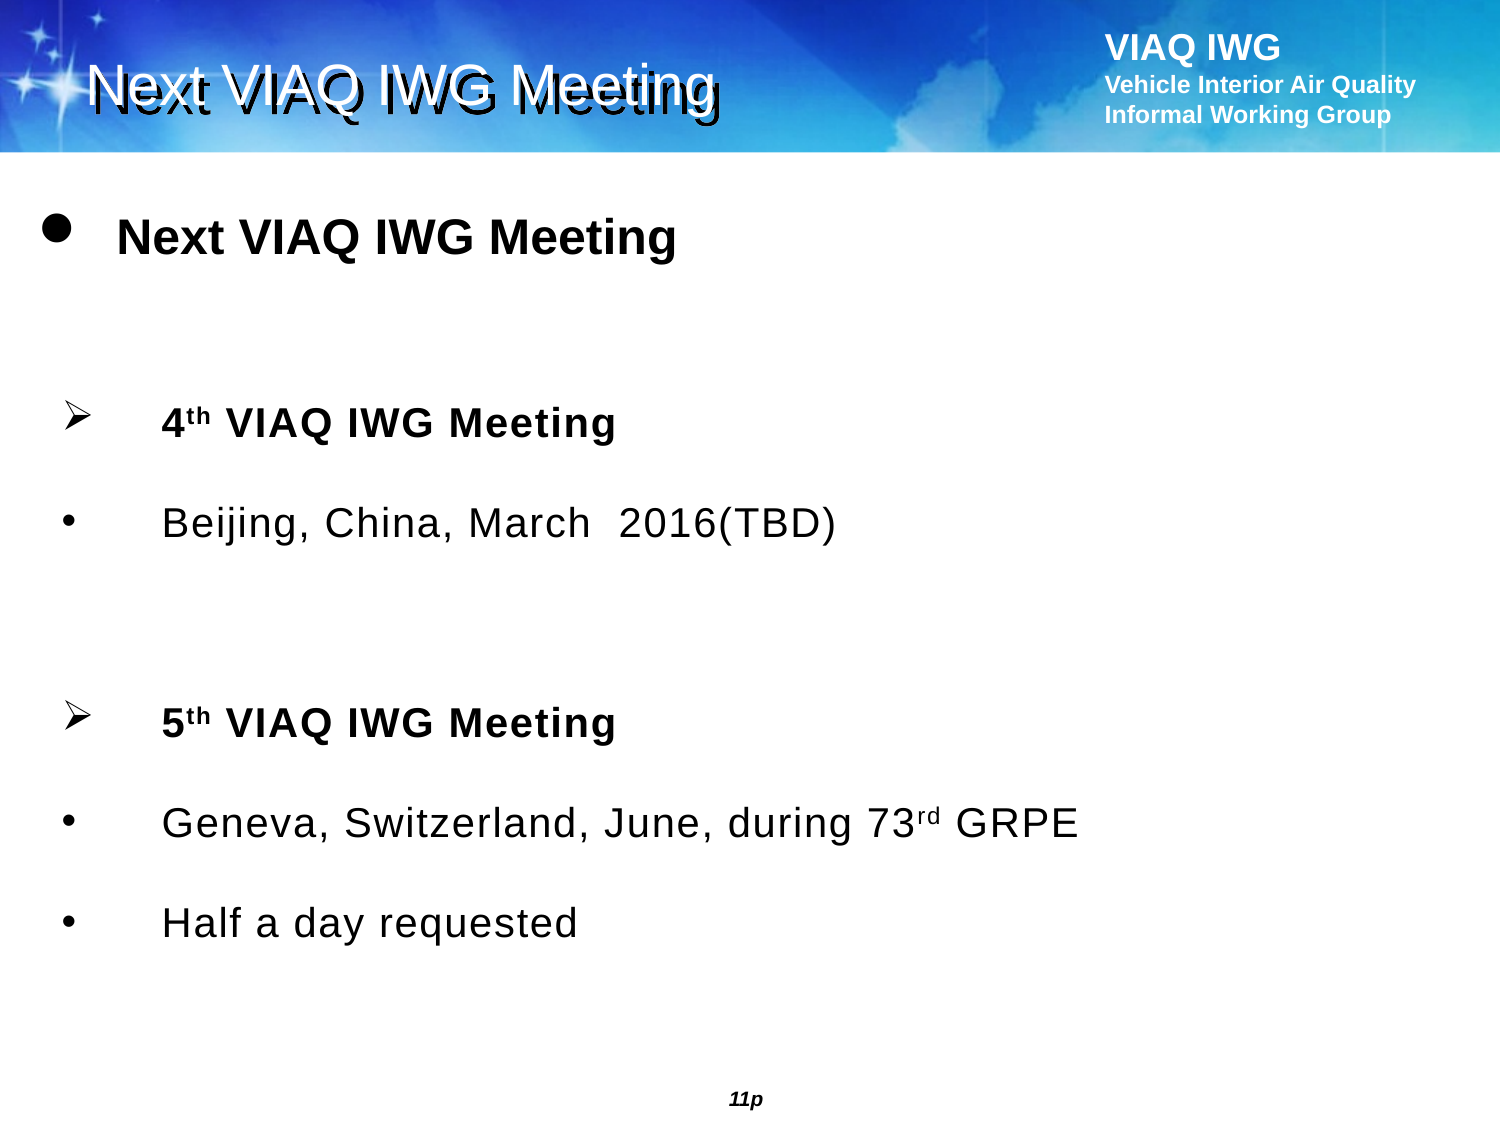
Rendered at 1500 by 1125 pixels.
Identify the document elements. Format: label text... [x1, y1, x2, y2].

text_box Next VIAQ IWG Meeting [23, 196, 1500, 272]
text_box Next VIAQ IWG Meeting [5, 39, 1500, 125]
picture [0, 0, 1500, 152]
text_box 4th VIAQ IWG Meeting Beijing, China, March 2016(TBD) 5th VIAQ IWG Meeting Geneva, Switzerland, June, during 73rd GRPE Half a day requested [46, 338, 1500, 1007]
